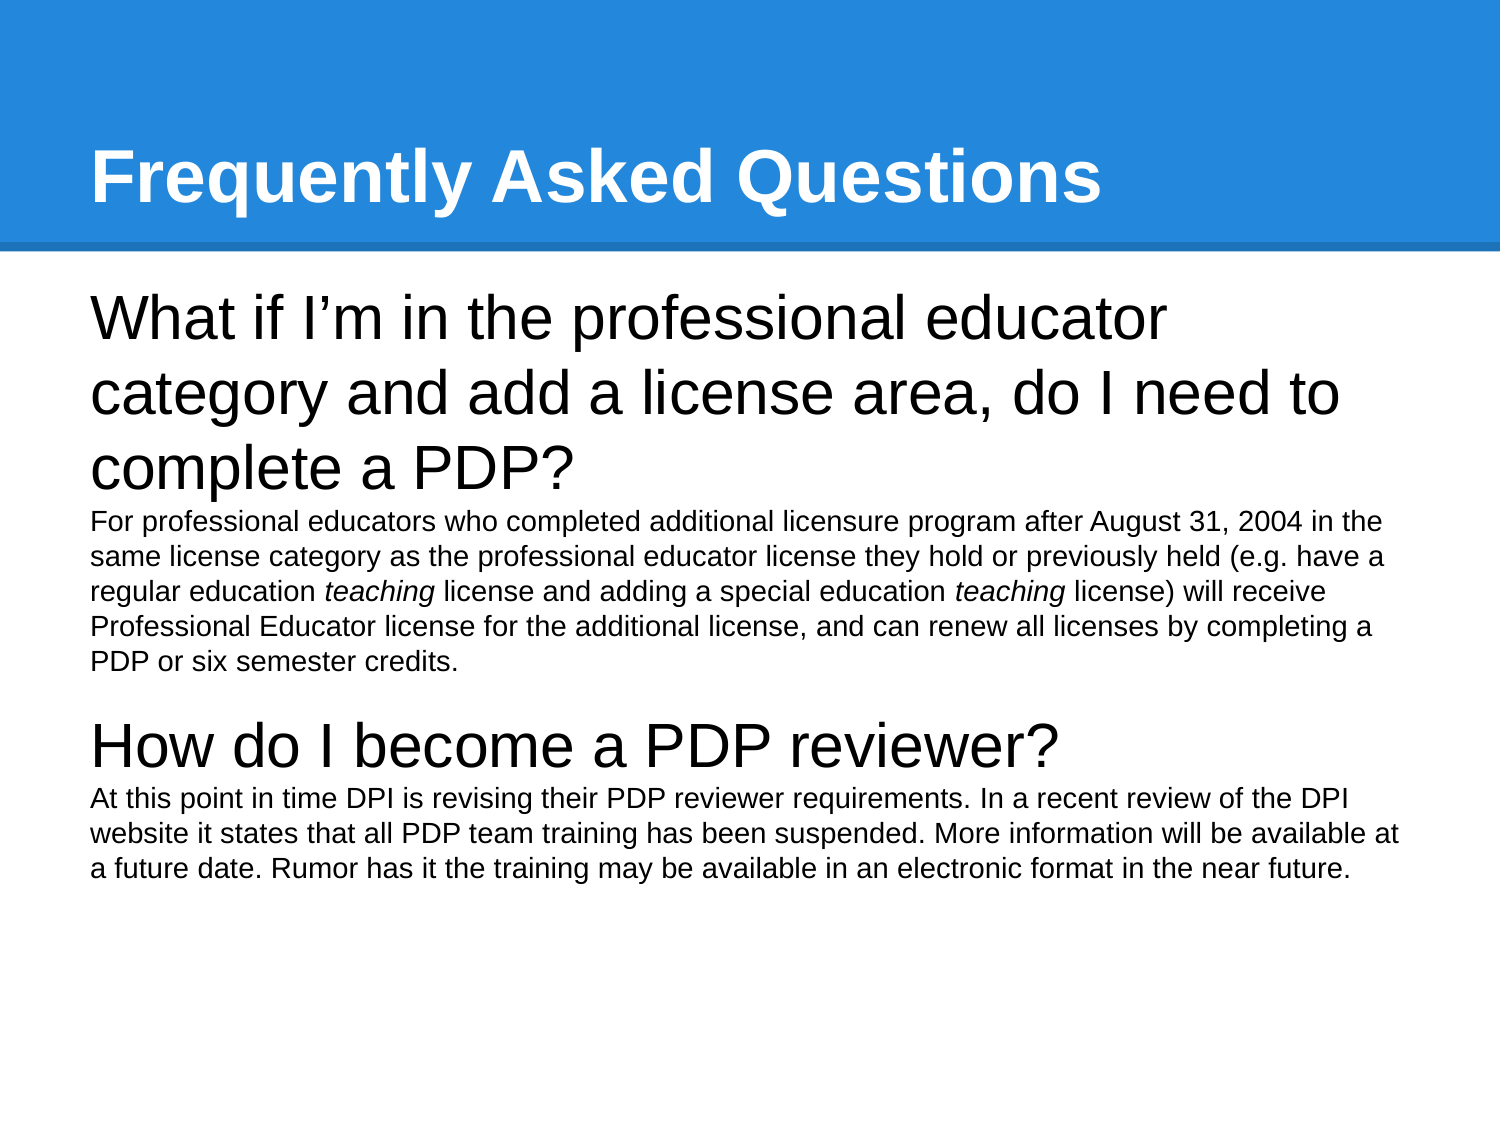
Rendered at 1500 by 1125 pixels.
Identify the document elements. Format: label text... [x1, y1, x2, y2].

title Frequently Asked Questions [75, 45, 1425, 233]
list What if I’m in the professional educator category and add a license area, do I need to complete a PDP? For professional educators who completed additional licensure program after August 31, 2004 in the same license category as the professional educator license they hold or previously held (e.g. have a regular education teaching license and adding a special education teaching license) will receive Professional Educator license for the additional license, and can renew all licenses by completing a PDP or six semester credits. How do I become a PDP reviewer? At this point in time DPI is revising their PDP reviewer requirements. In a recent review of the DPI website it states that all PDP team training has been suspended. More information will be available at a future date. Rumor has it the training may be available in an electronic format in the near future. [75, 262, 1425, 1078]
